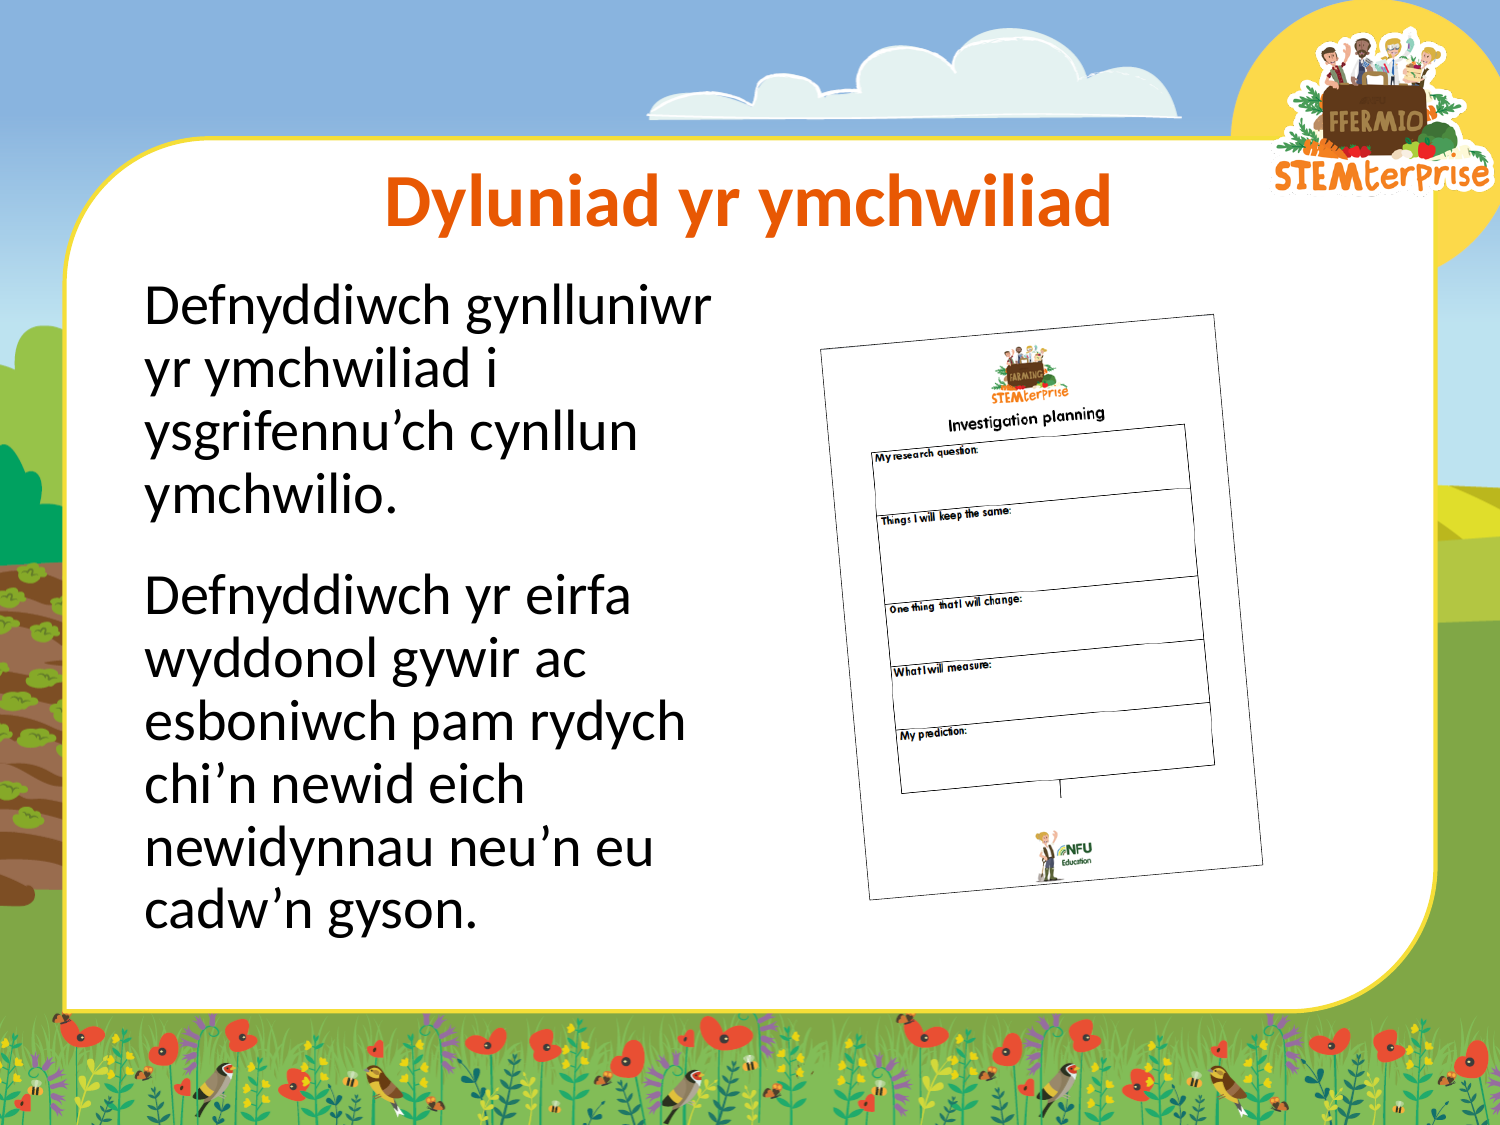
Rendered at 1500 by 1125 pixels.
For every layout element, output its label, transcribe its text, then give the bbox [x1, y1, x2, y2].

picture [0, 0, 1500, 1125]
title Dyluniad yr ymchwiliad [218, 137, 1282, 256]
list Defnyddiwch gynlluniwr yr ymchwiliad i ysgrifennu’ch cynllun ymchwilio. Defnyddiwch yr eirfa wyddonol gywir ac esboniwch pam rydych chi’n newid eich newidynnau neu’n eu cadw’n gyson. [129, 267, 750, 988]
